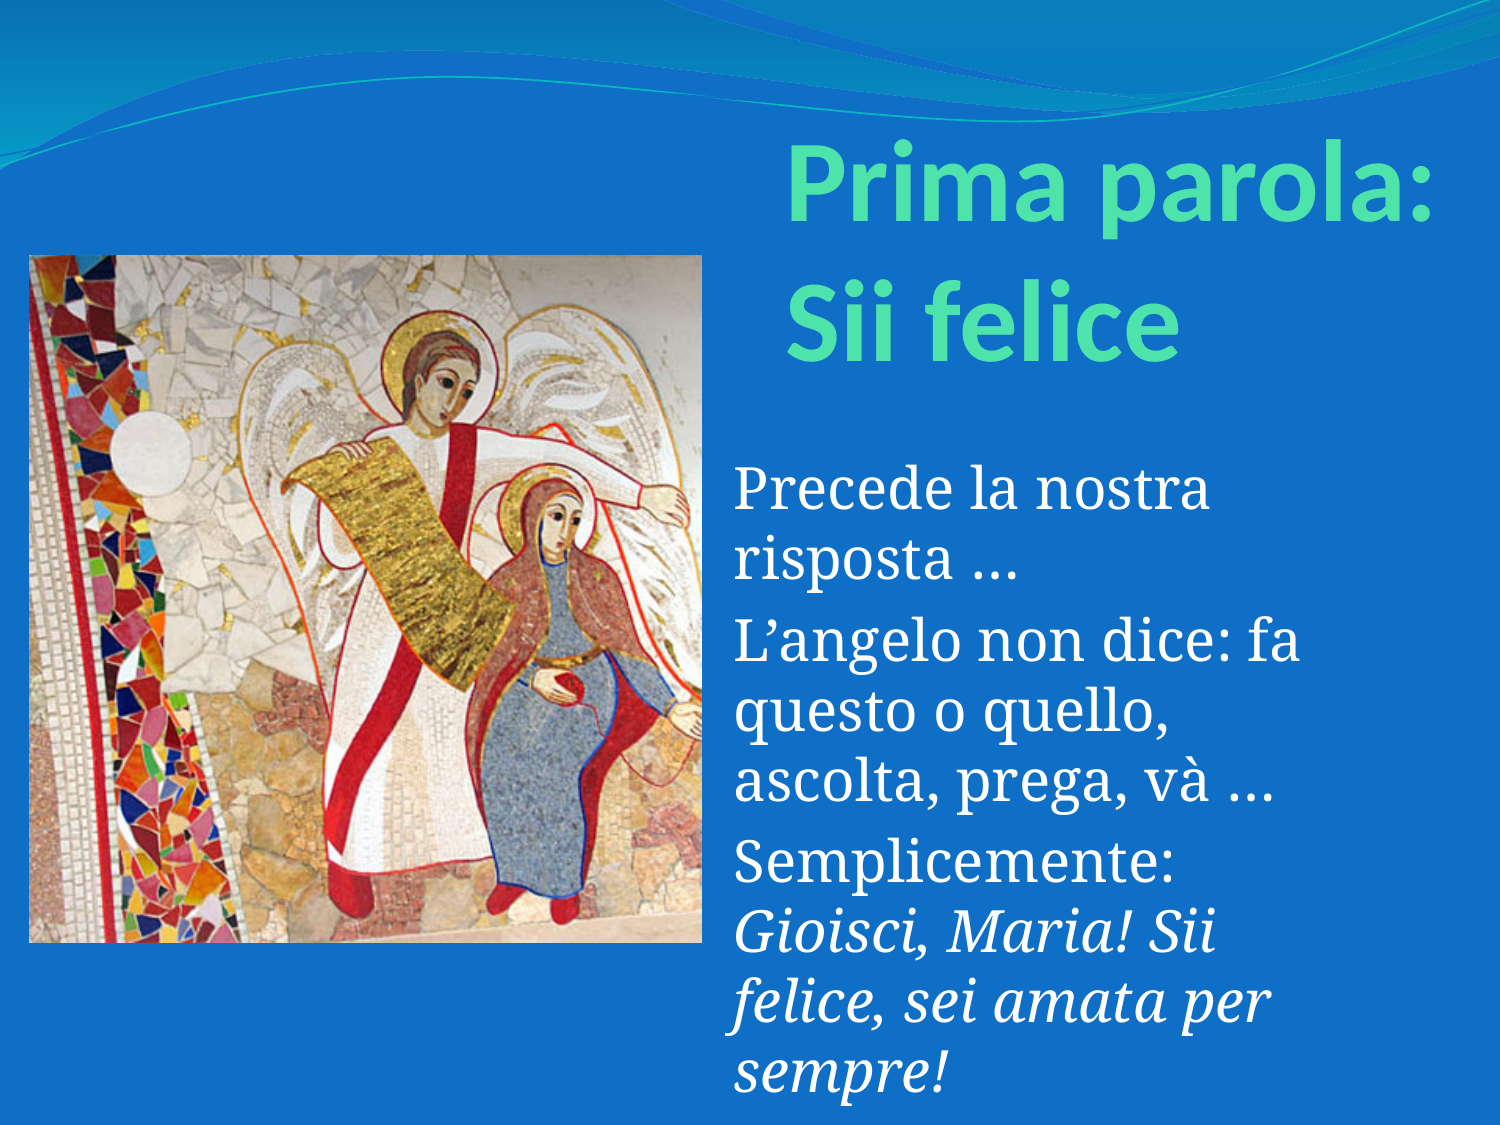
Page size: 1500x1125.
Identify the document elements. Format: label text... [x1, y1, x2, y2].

picture [29, 255, 702, 944]
title Prima parola: Sii felice [785, 160, 1445, 385]
list Precede la nostra risposta … L’angelo non dice: fa questo o quello, ascolta, prega, và … Semplicemente: Gioisci, Maria! Sii felice, sei amata per sempre! [726, 443, 1362, 692]
